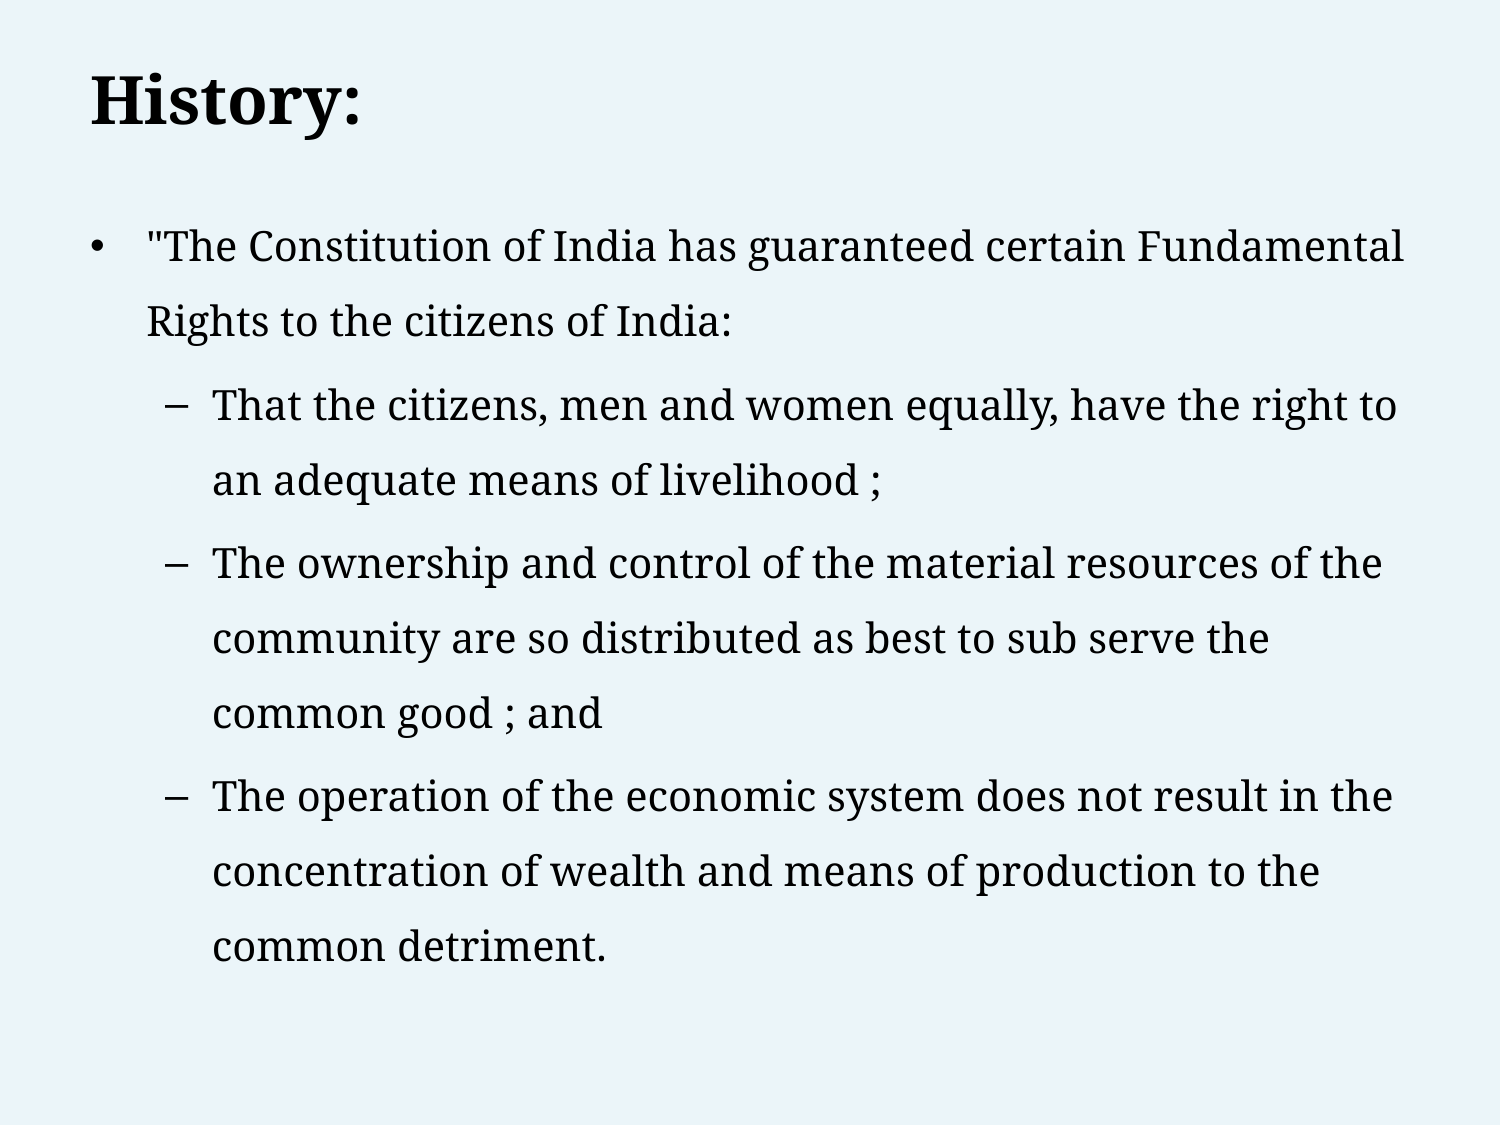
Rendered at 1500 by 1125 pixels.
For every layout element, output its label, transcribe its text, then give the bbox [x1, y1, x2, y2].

title History: [75, 45, 963, 150]
list "The Constitution of India has guaranteed certain Fundamental Rights to the citizens of India: That the citizens, men and women equally, have the right to an adequate means of livelihood ; The ownership and control of the material resources of the community are so distributed as best to sub serve the common good ; and The operation of the economic system does not result in the concentration of wealth and means of production to the common detriment. [75, 187, 1463, 1050]
